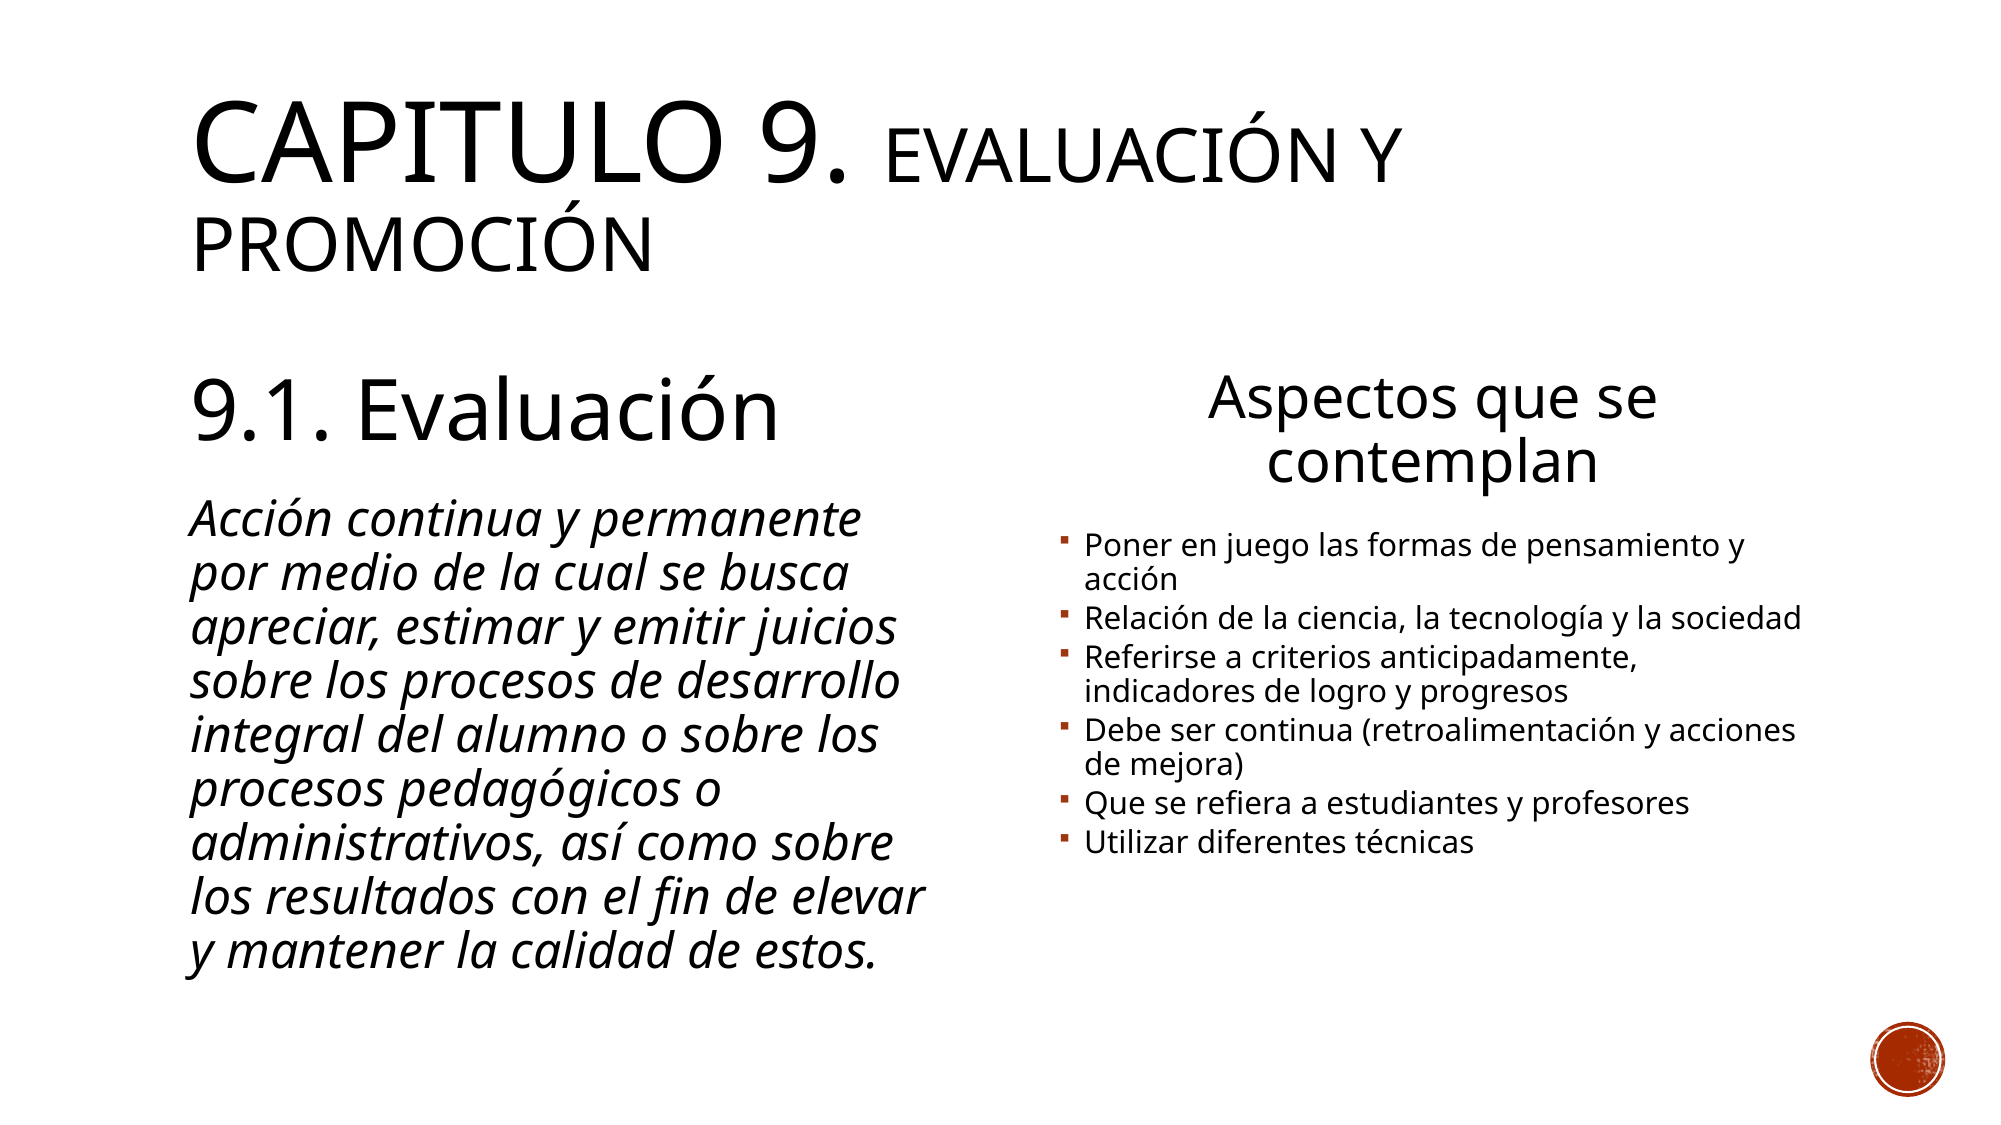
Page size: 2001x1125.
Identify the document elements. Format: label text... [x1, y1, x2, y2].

list Aspectos que se contemplan Poner en juego las formas de pensamiento y acción Relación de la ciencia, la tecnología y la sociedad Referirse a criterios anticipadamente, indicadores de logro y progresos Debe ser continua (retroalimentación y acciones de mejora) Que se refiera a estudiantes y profesores Utilizar diferentes técnicas [1043, 360, 1824, 1013]
list 9.1. Evaluación Acción continua y permanente por medio de la cual se busca apreciar, estimar y emitir juicios sobre los procesos de desarrollo integral del alumno o sobre los procesos pedagógicos o administrativos, así como sobre los resultados con el fin de elevar y mantener la calidad de estos. [175, 360, 956, 1013]
title CAPITULO 9. EVALUACIÓN Y PROMOCIÓN [175, 54, 1826, 319]
